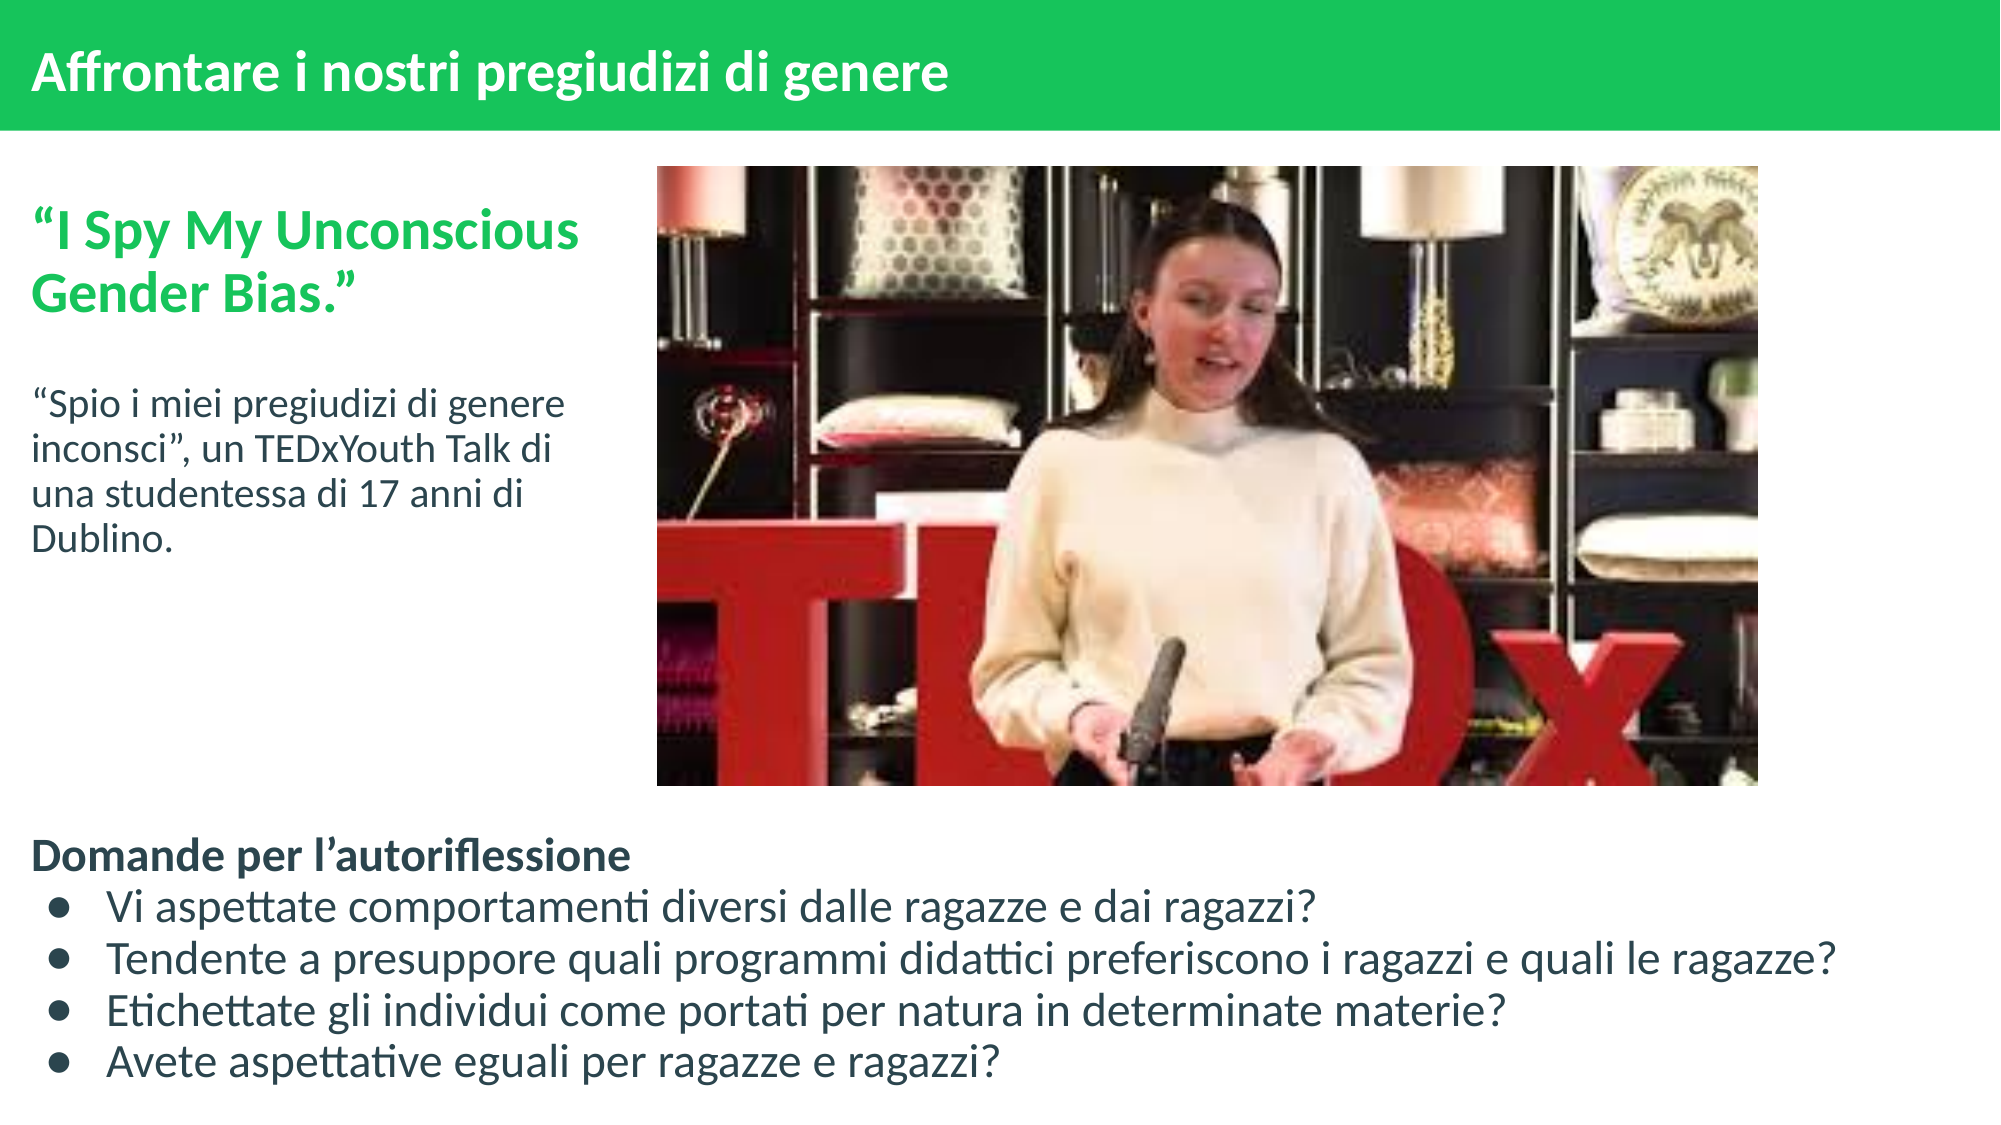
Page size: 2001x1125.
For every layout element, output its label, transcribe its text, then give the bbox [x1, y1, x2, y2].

list Domande per l’autoriflessione Vi aspettate comportamenti diversi dalle ragazze e dai ragazzi? Tendente a presuppore quali programmi didattici preferiscono i ragazzi e quali le ragazze? Etichettate gli individui come portati per natura in determinate materie? Avete aspettative eguali per ragazze e ragazzi? [16, 822, 1988, 1097]
list “I Spy My Unconscious Gender Bias.” “Spio i miei pregiudizi di genere inconsci”, un TEDxYouth Talk di una studentessa di 17 anni di Dublino. [16, 192, 603, 575]
title Affrontare i nostri pregiudizi di genere [16, 13, 1976, 131]
picture [656, 166, 1758, 787]
